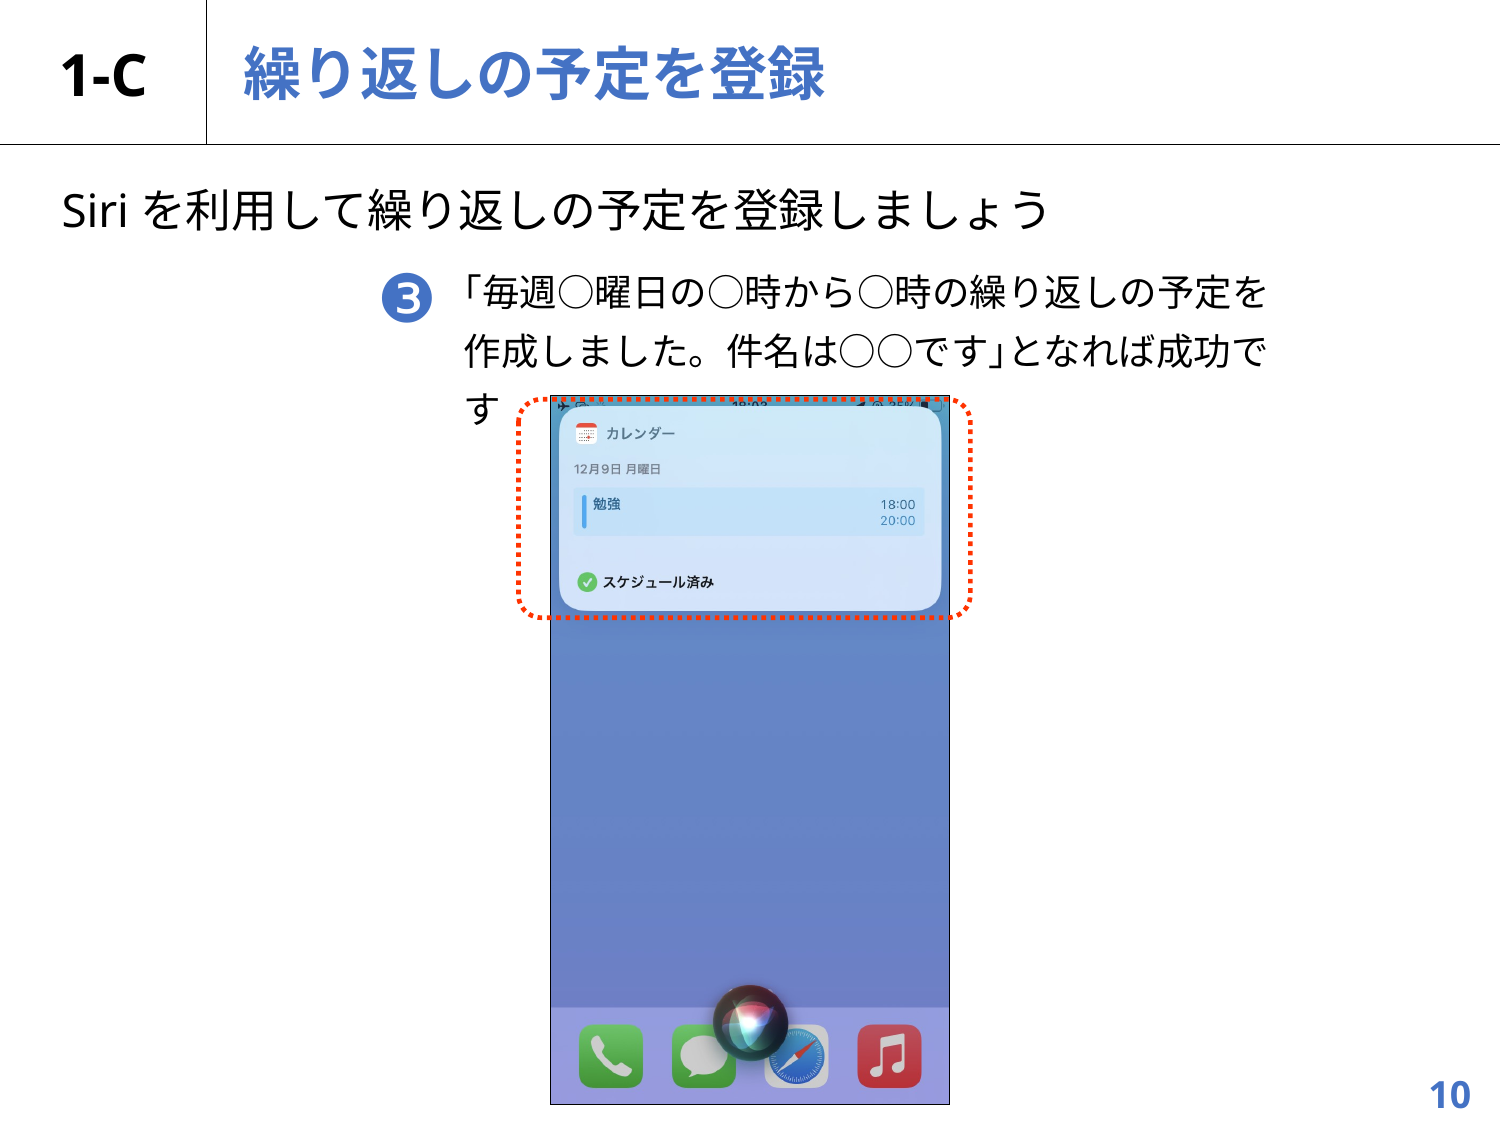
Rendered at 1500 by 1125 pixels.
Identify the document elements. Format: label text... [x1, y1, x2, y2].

title 繰り返しの予定を登録 [228, 36, 1472, 116]
text_box 10 [1399, 1063, 1500, 1123]
text_box ｢毎週○曜日の○時から○時の繰り返しの予定を作成しました。件名は○○です｣となれば成功です [448, 274, 1307, 439]
picture [550, 395, 950, 1105]
text_box [517, 398, 550, 619]
text_box 1-C [0, 0, 207, 147]
text_box [950, 398, 972, 619]
text_box ❸ [363, 274, 440, 343]
text_box Siriを利用して繰り返しの予定を登録しましょう [46, 180, 1422, 274]
